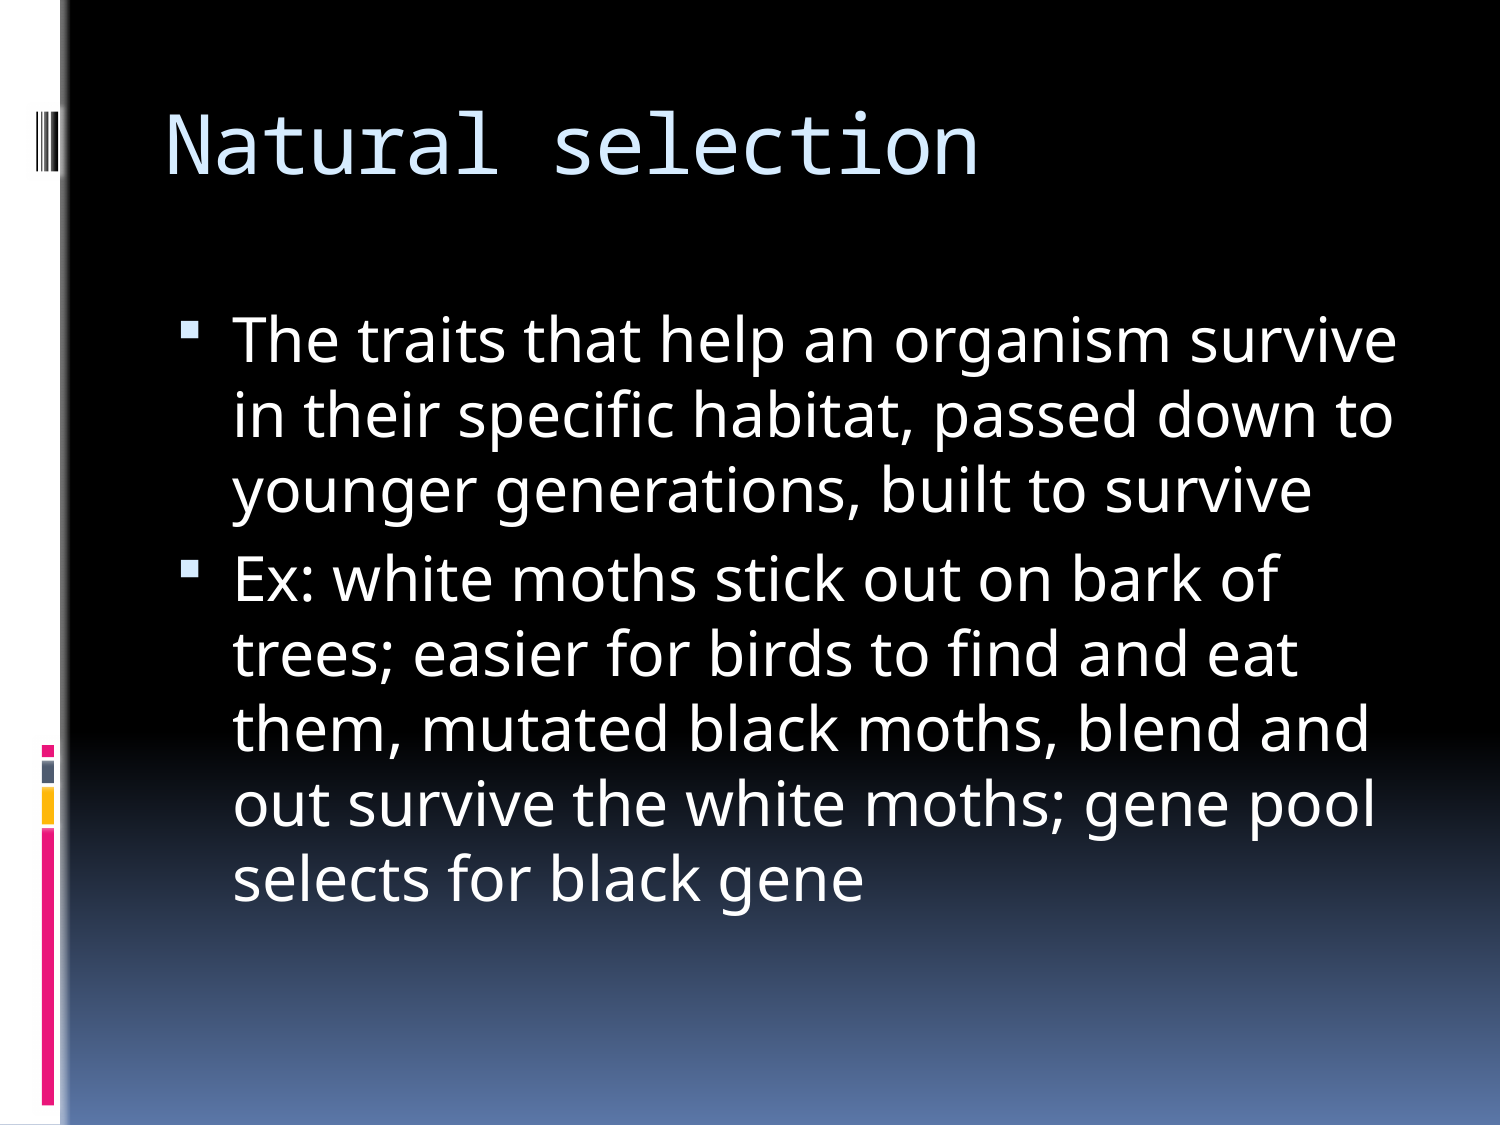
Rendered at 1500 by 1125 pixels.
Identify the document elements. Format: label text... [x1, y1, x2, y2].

title Natural selection [150, 83, 1425, 234]
list The traits that help an organism survive in their specific habitat, passed down to younger generations, built to survive Ex: white moths stick out on bark of trees; easier for birds to find and eat them, mutated black moths, blend and out survive the white moths; gene pool selects for black gene [150, 292, 1425, 1043]
